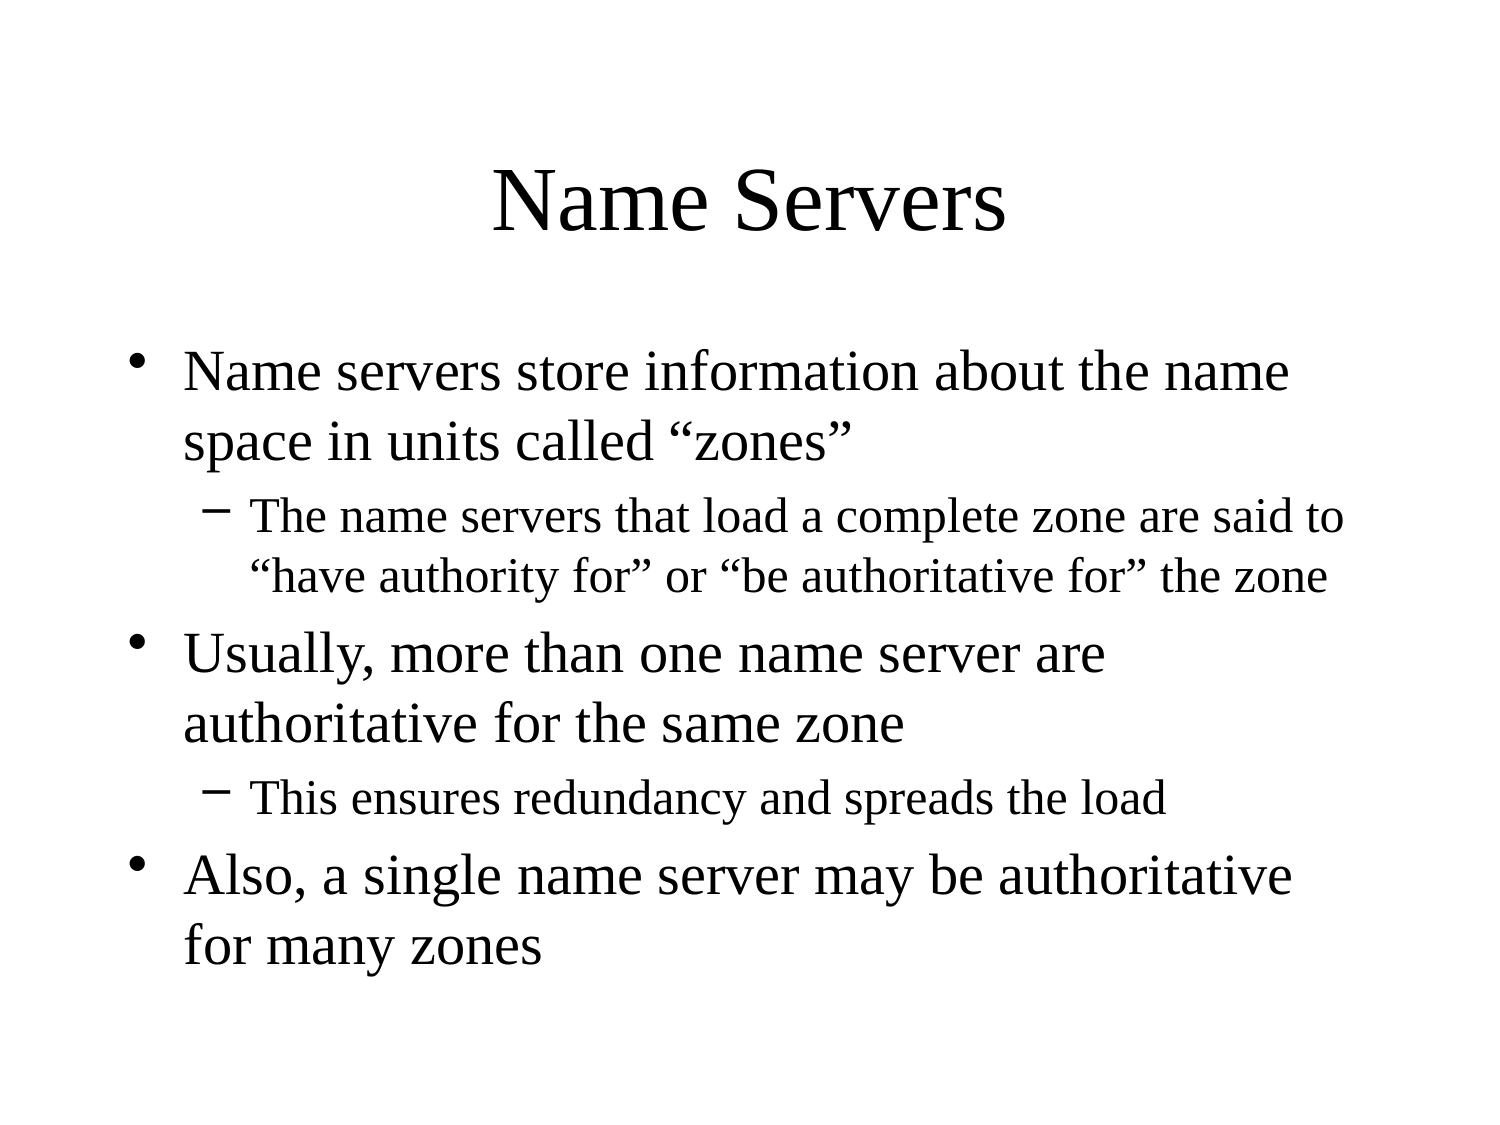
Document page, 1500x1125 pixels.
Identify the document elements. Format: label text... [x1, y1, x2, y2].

title Name Servers [112, 99, 1388, 288]
list Name servers store information about the name space in units called “zones” The name servers that load a complete zone are said to “have authority for” or “be authoritative for” the zone Usually, more than one name server are authoritative for the same zone This ensures redundancy and spreads the load Also, a single name server may be authoritative for many zones [112, 324, 1388, 1000]
